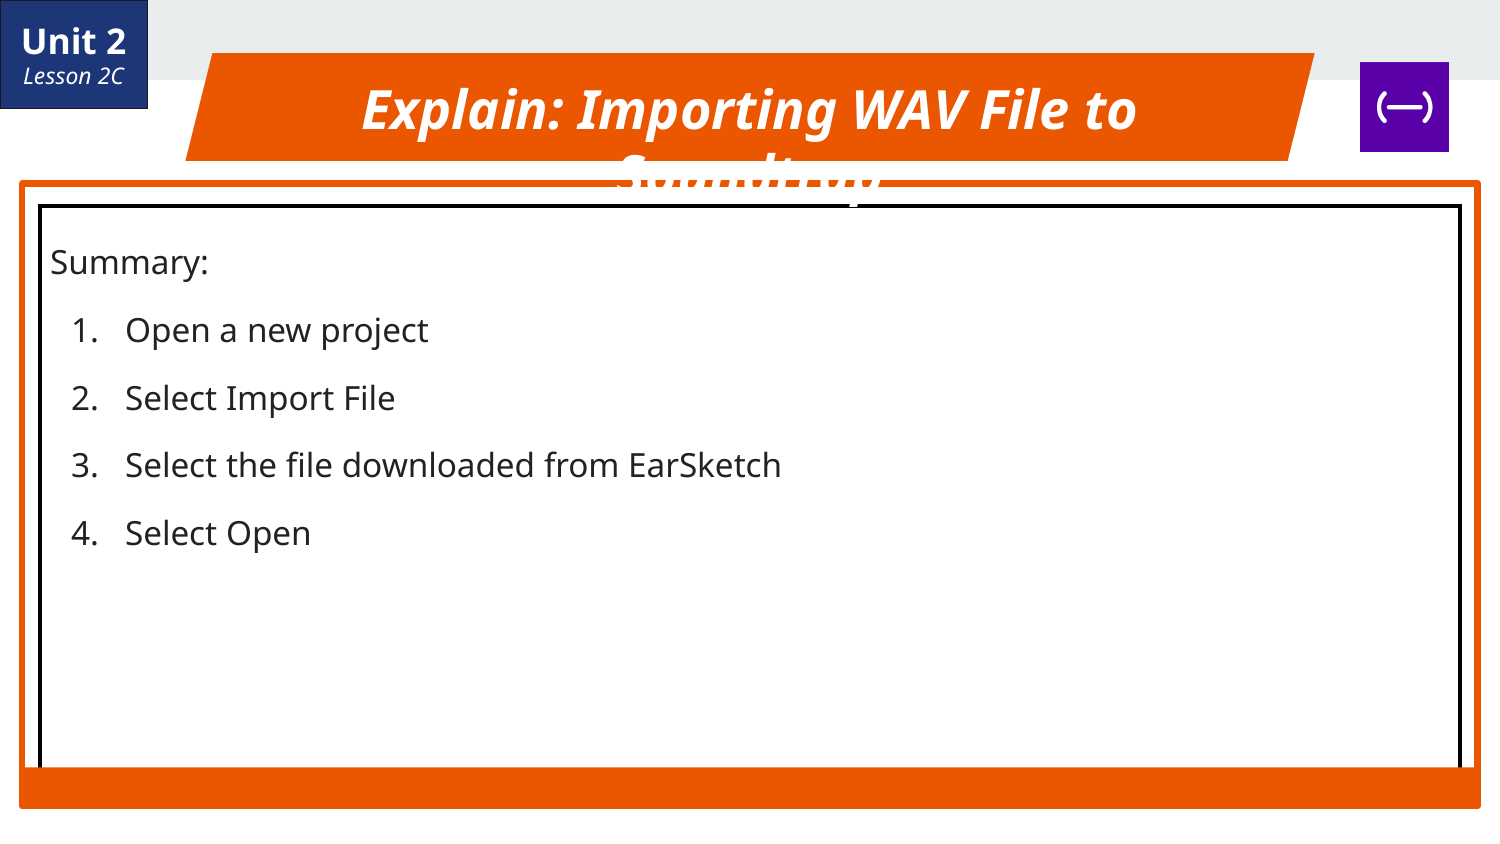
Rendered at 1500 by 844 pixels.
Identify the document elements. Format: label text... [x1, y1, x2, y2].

text_box Unit 2 Lesson 2C [0, 0, 148, 109]
text_box Explain: Importing WAV File to Soundtrap [221, 60, 1279, 155]
text_box [185, 53, 1315, 161]
picture [25, 186, 1475, 804]
picture [1360, 62, 1450, 152]
